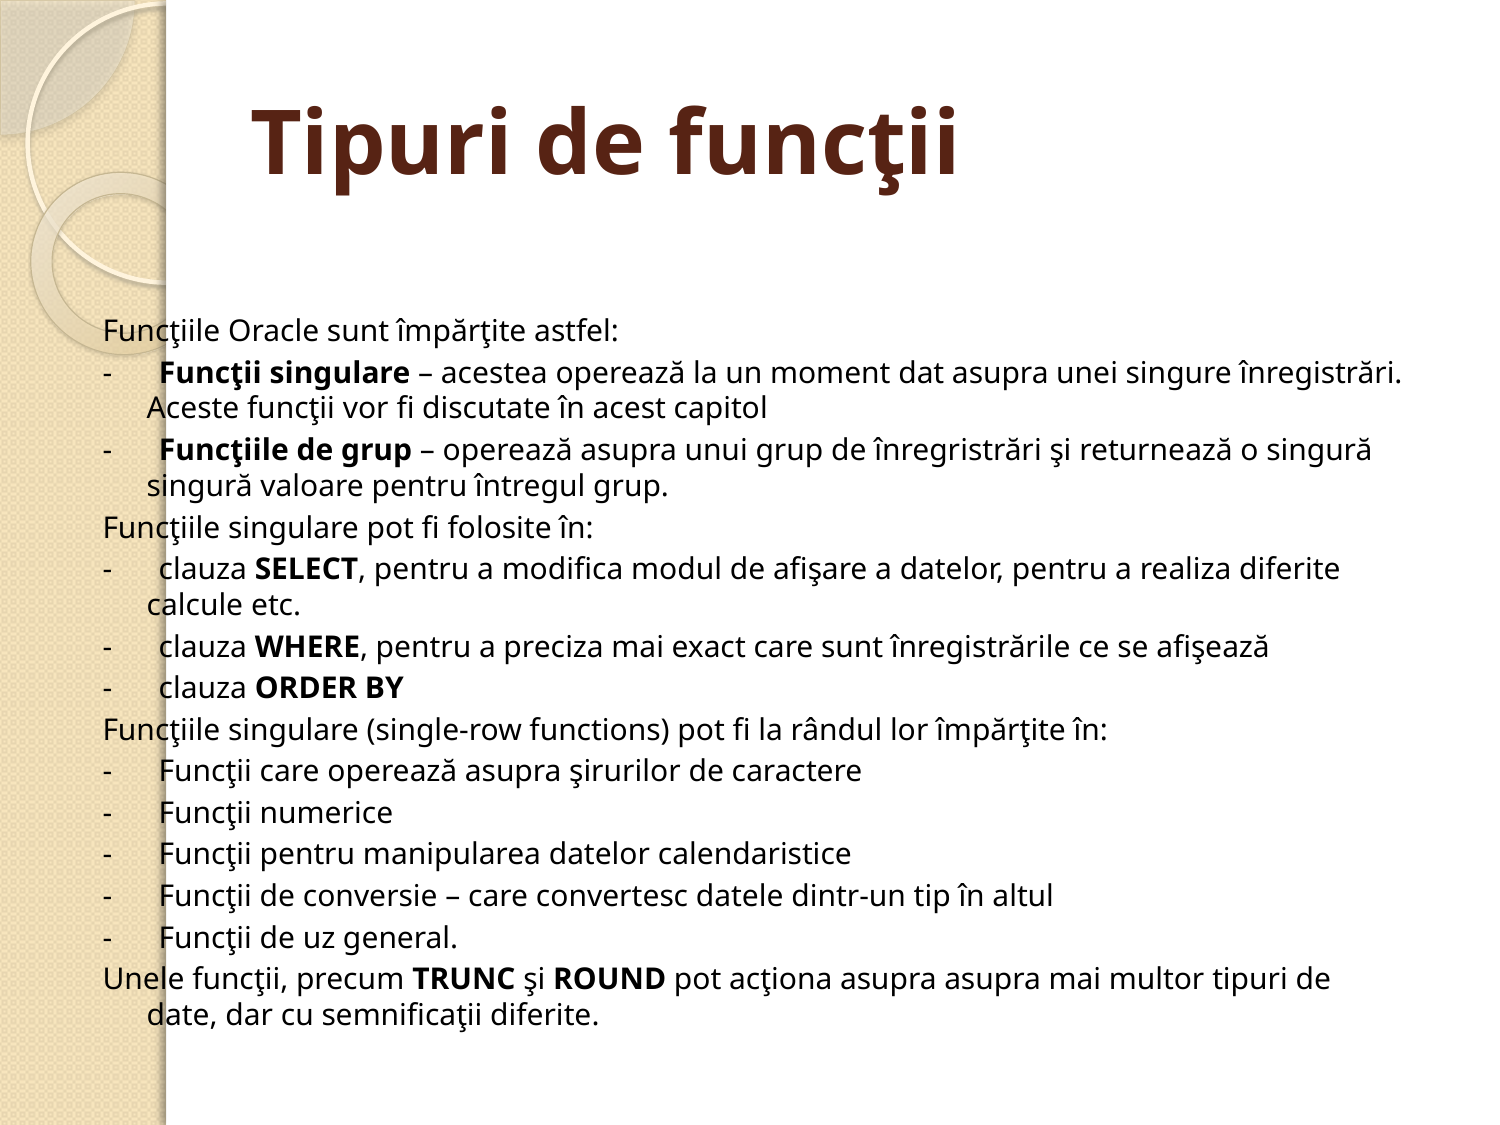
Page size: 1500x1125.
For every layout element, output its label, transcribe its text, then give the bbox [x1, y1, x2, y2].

title Tipuri de funcţii [235, 45, 1466, 233]
list Funcţiile Oracle sunt împărţite astfel: - Funcţii singulare – acestea operează la un moment dat asupra unei singure înregistrări. Aceste funcţii vor fi discutate în acest capitol - Funcţiile de grup – operează asupra unui grup de înregristrări şi returnează o singură singură valoare pentru întregul grup. Funcţiile singulare pot fi folosite în: - clauza SELECT, pentru a modifica modul de afişare a datelor, pentru a realiza diferite calcule etc. - clauza WHERE, pentru a preciza mai exact care sunt înregistrările ce se afişează - clauza ORDER BY Funcţiile singulare (single-row functions) pot fi la rândul lor împărţite în: - Funcţii care operează asupra şirurilor de caractere - Funcţii numerice - Funcţii pentru manipularea datelor calendaristice - Funcţii de conversie – care convertesc datele dintr-un tip în altul - Funcţii de uz general. Unele funcţii, precum TRUNC şi ROUND pot acţiona asupra asupra mai multor tipuri de date, dar cu semnificaţii diferite. [75, 262, 1425, 1043]
